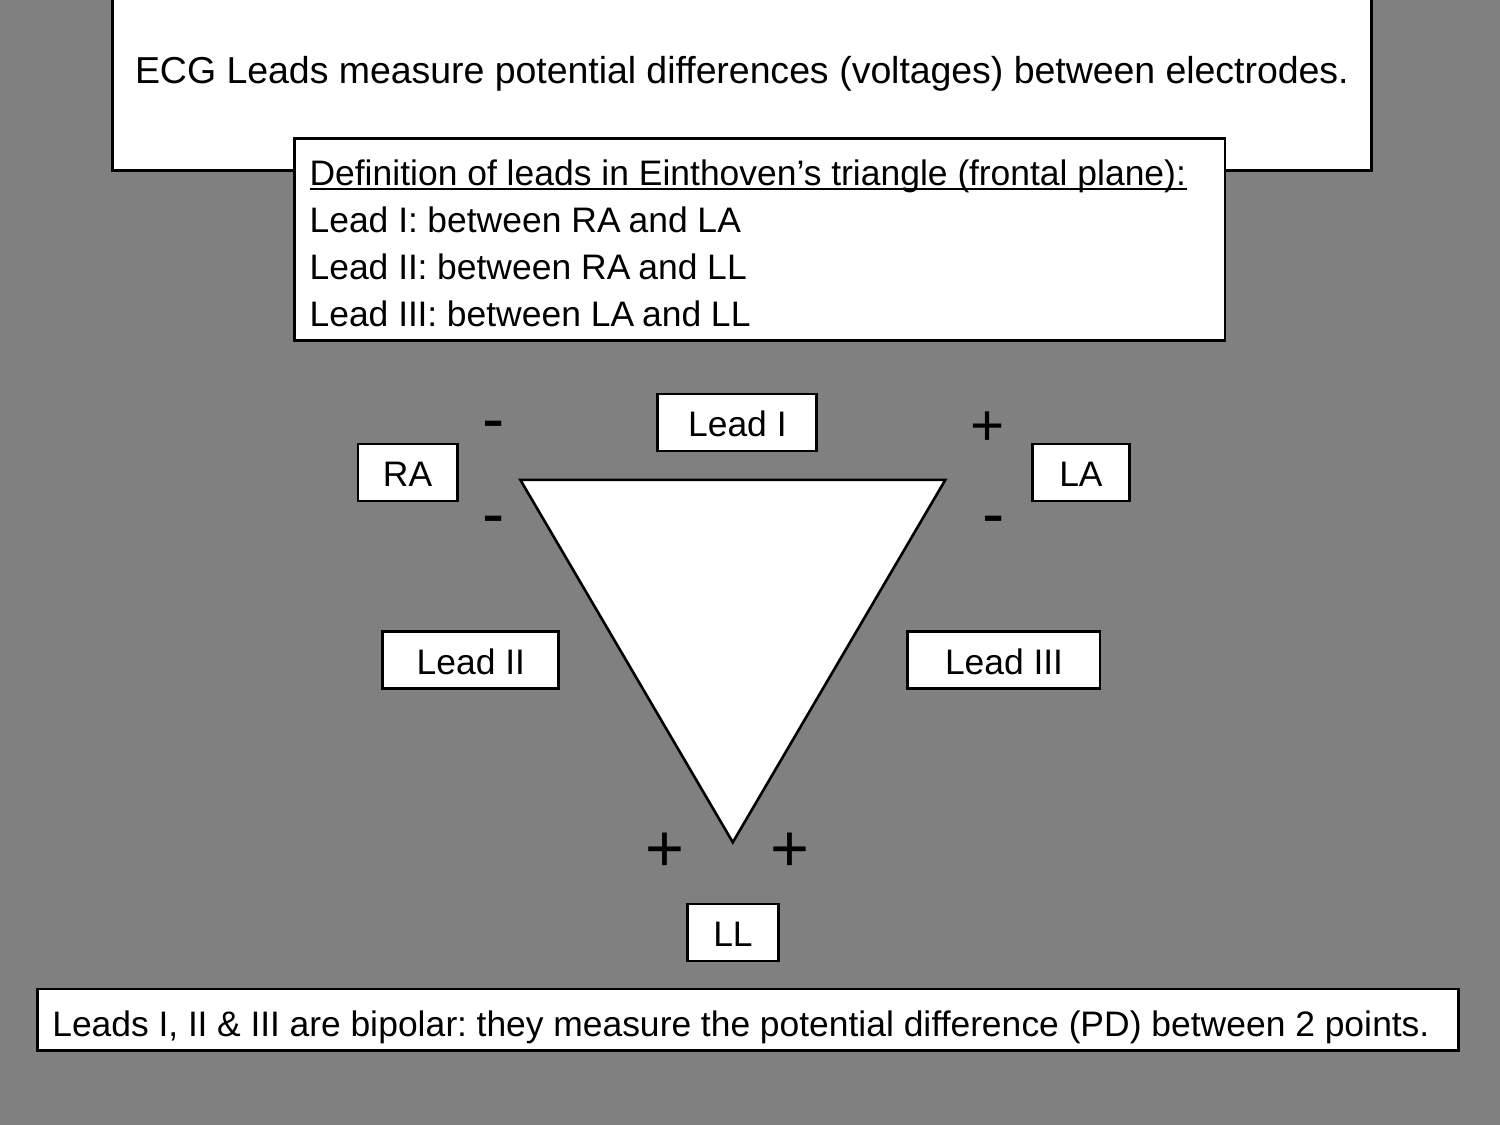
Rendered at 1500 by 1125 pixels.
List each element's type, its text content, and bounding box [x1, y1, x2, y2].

text_box Definition of leads in Einthoven’s triangle (frontal plane): Lead I: between RA and LA Lead II: between RA and LL Lead III: between LA and LL [294, 138, 1225, 341]
text_box Leads I, II & III are bipolar: they measure the potential difference (PD) between 2 points. [37, 988, 1459, 1051]
title ECG Leads measure potential differences (voltages) between electrodes. [111, 0, 1373, 172]
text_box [357, 374, 1130, 963]
